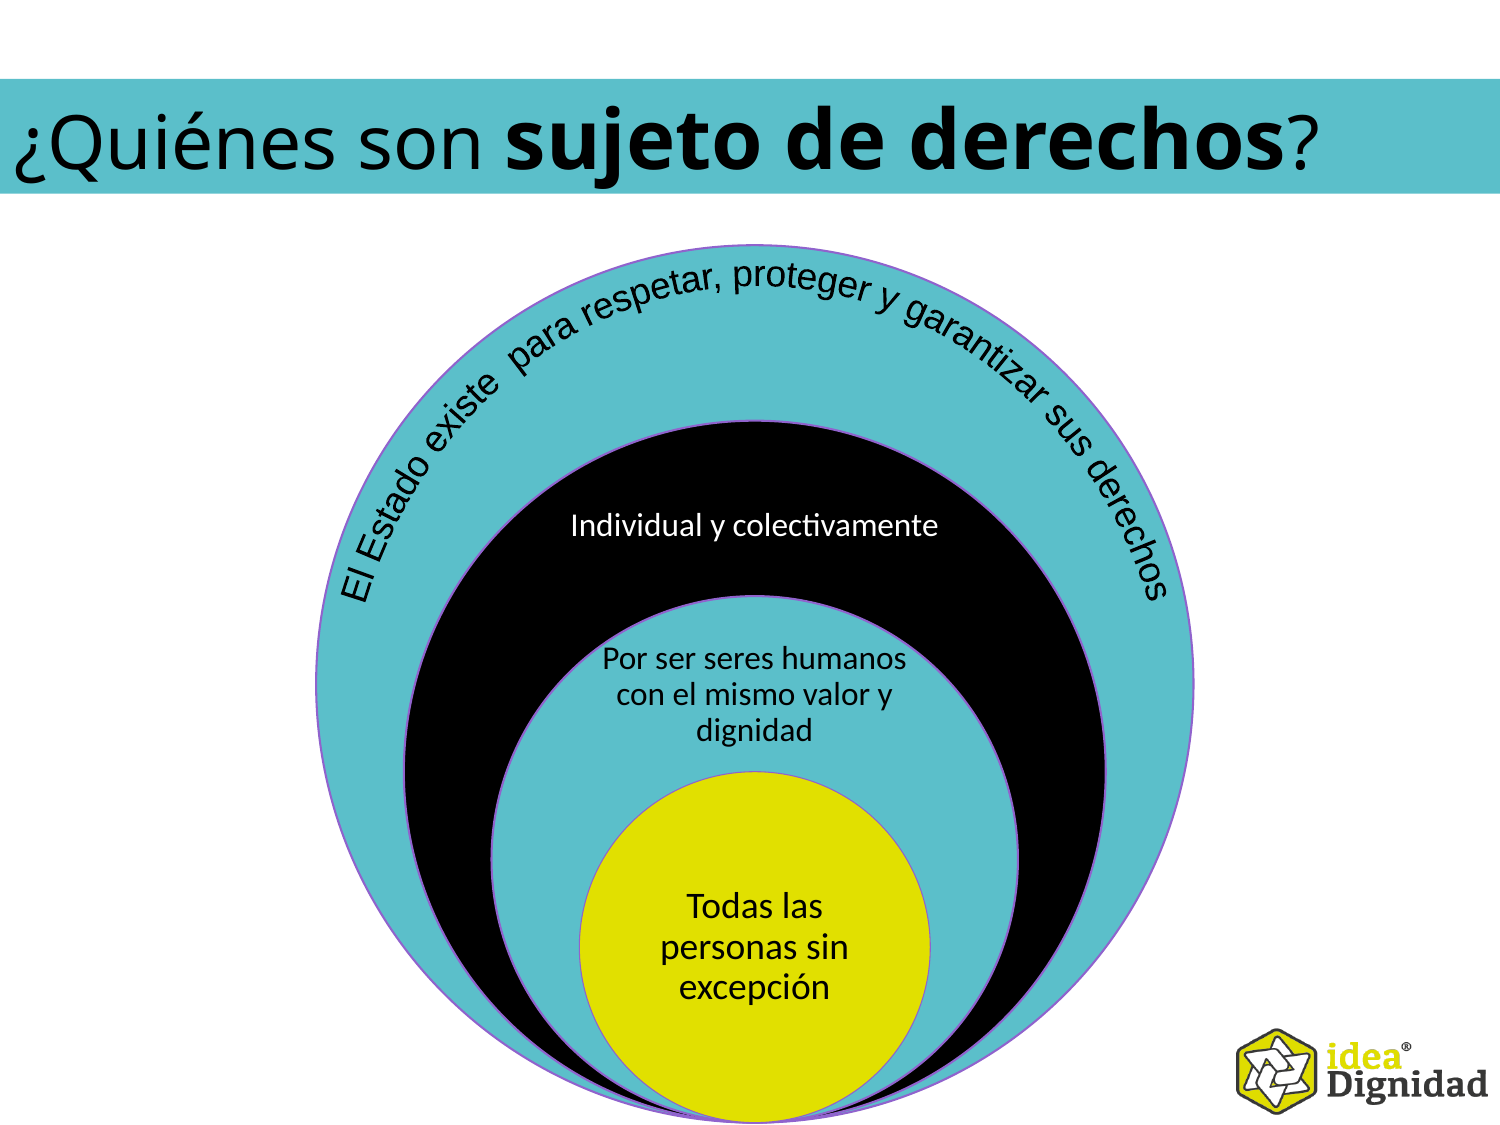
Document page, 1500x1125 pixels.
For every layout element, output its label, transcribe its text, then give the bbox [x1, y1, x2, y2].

picture [1230, 1025, 1493, 1118]
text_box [16, 245, 1493, 1123]
text_box ¿Quiénes son sujeto de derechos? [0, 78, 1500, 194]
